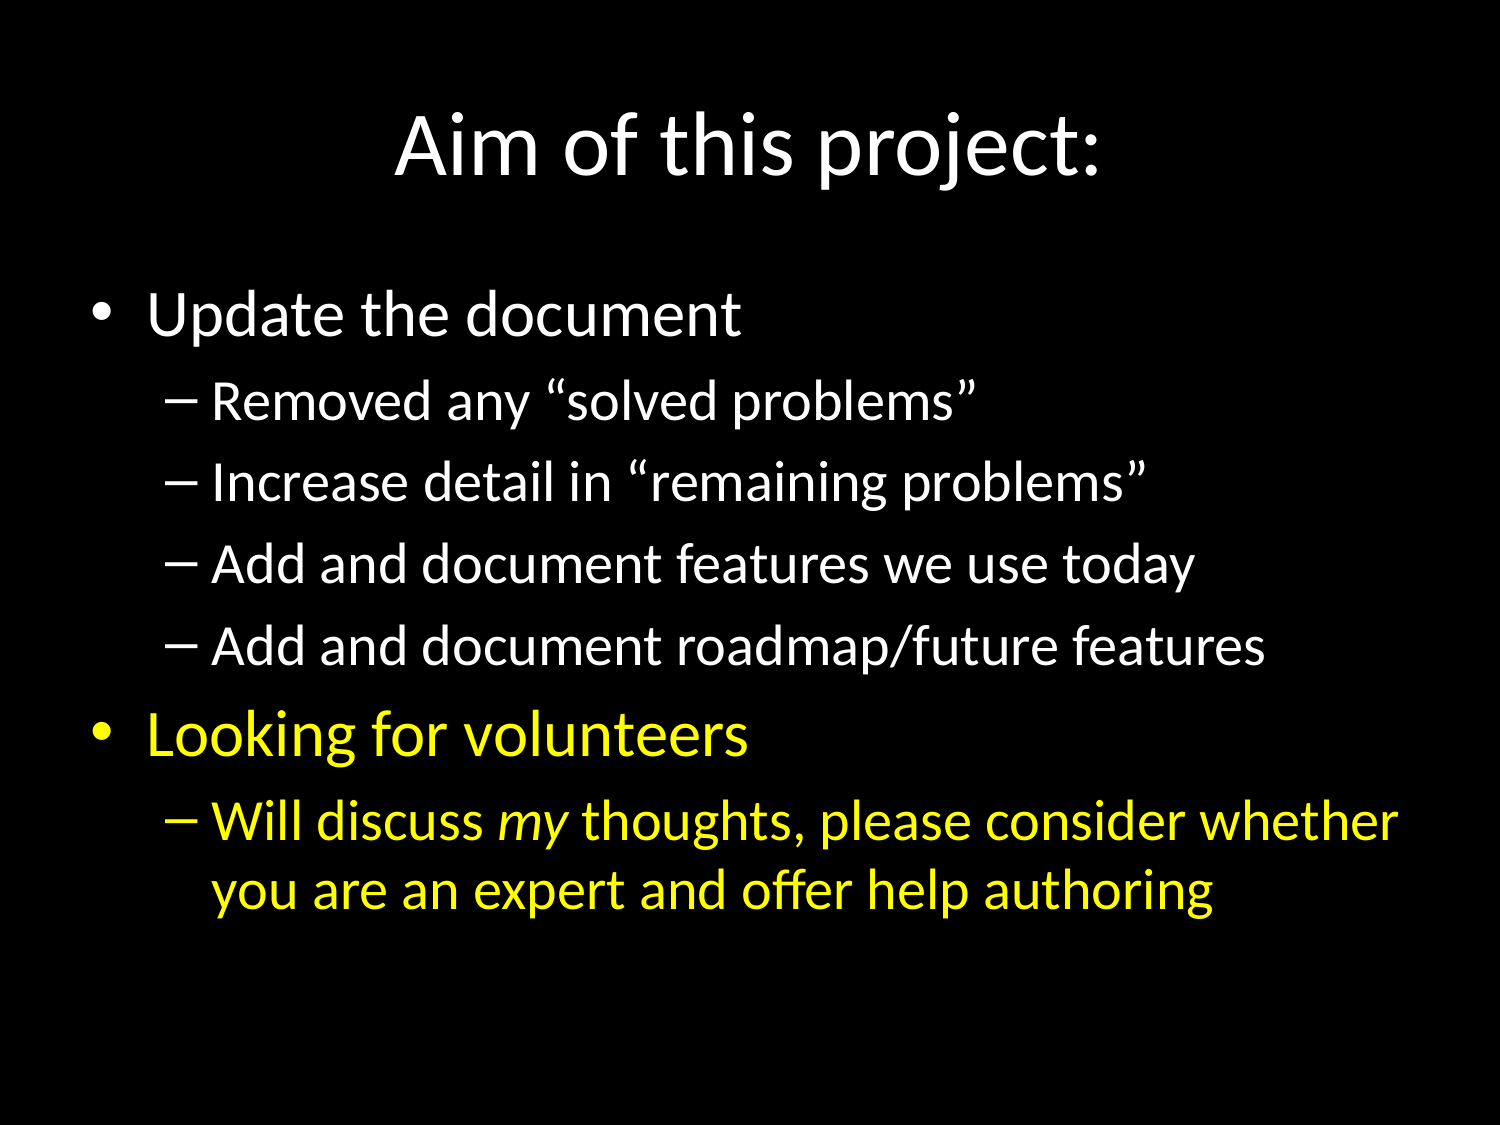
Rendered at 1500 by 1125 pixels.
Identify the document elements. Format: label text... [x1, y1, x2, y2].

list Update the document Removed any “solved problems” Increase detail in “remaining problems” Add and document features we use today Add and document roadmap/future features Looking for volunteers Will discuss my thoughts, please consider whether you are an expert and offer help authoring [75, 262, 1450, 1058]
title Aim of this project: [75, 45, 1425, 233]
